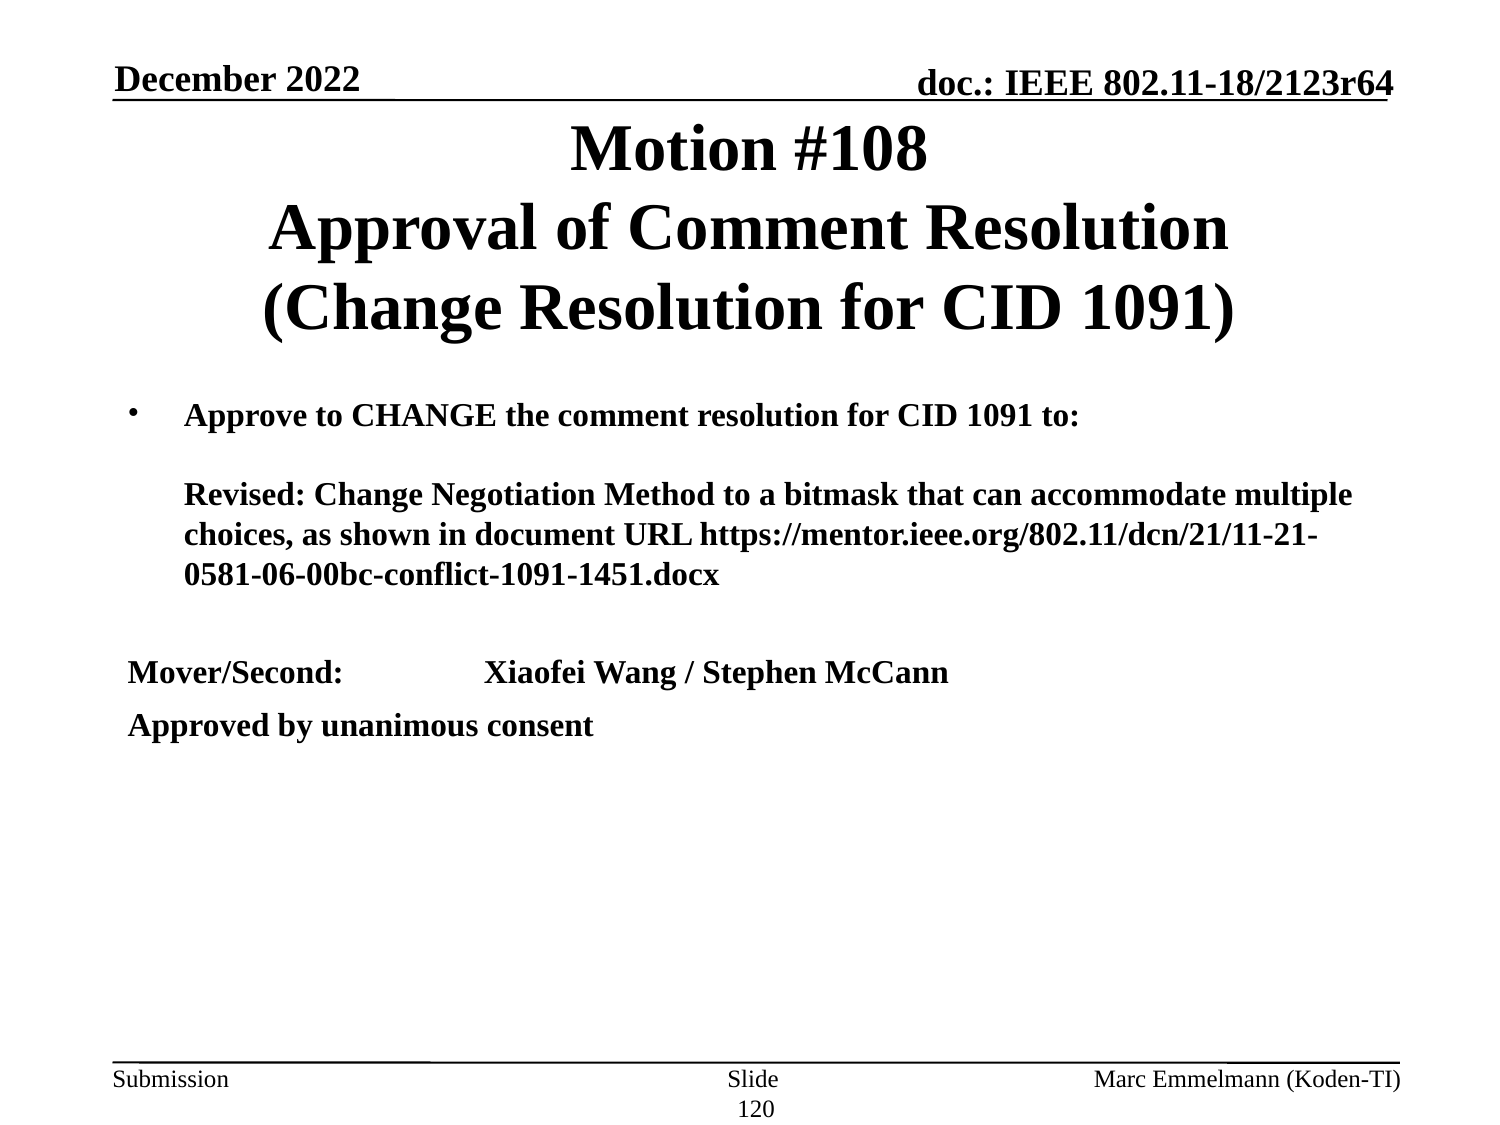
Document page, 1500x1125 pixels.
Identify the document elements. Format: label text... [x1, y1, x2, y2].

slide_number Slide 120 [712, 1061, 800, 1123]
title Motion #108 Approval of Comment Resolution (Change Resolution for CID 1091) [112, 135, 1388, 311]
list Approve to CHANGE the comment resolution for CID 1091 to: Revised: Change Negotiation Method to a bitmask that can accommodate multiple choices, as shown in document URL https://mentor.ieee.org/802.11/dcn/21/11-21-0581-06-00bc-conflict-1091-1451.docx Mover/Second: Xiaofei Wang / Stephen McCann Approved by unanimous consent [112, 384, 1388, 1024]
footer Marc Emmelmann (Koden-TI) [878, 1061, 1402, 1093]
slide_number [114, 54, 423, 100]
